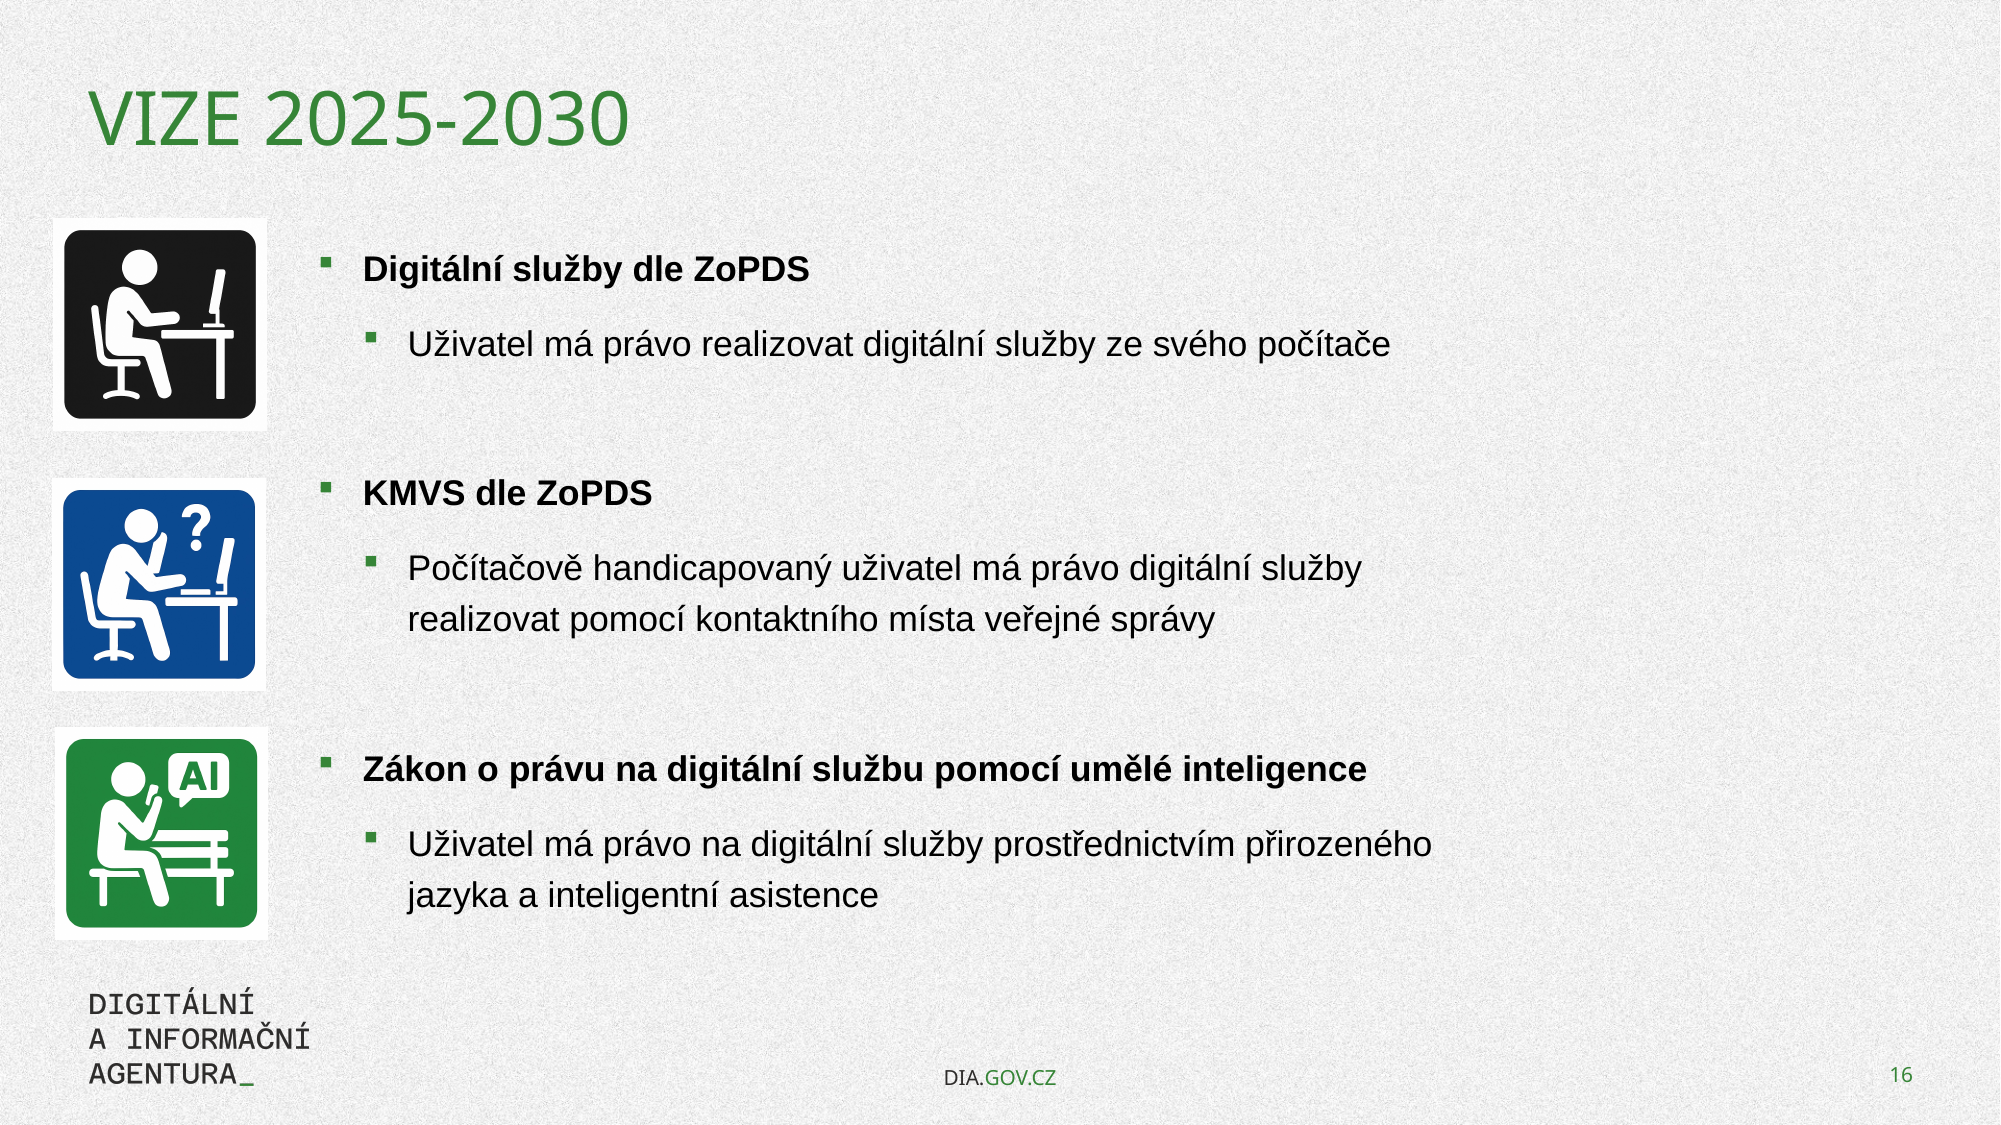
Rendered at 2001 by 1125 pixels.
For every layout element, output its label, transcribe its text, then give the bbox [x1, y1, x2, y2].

title Vize 2025-2030 [88, 70, 1416, 284]
text_box Digitální služby dle ZoPDS Uživatel má právo realizovat digitální služby ze svého počítače KMVS dle ZoPDS Počítačově handicapovaný uživatel má právo digitální služby realizovat pomocí kontaktního místa veřejné správy Zákon o právu na digitální službu pomocí umělé inteligence Uživatel má právo na digitální služby prostřednictvím přirozeného jazyka a inteligentní asistence [317, 237, 1513, 918]
slide_number 16 [1612, 1037, 1928, 1098]
picture [0, 0, 2001, 1125]
footer DIA.GOV.CZ [558, 1037, 1442, 1098]
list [54, 726, 269, 941]
